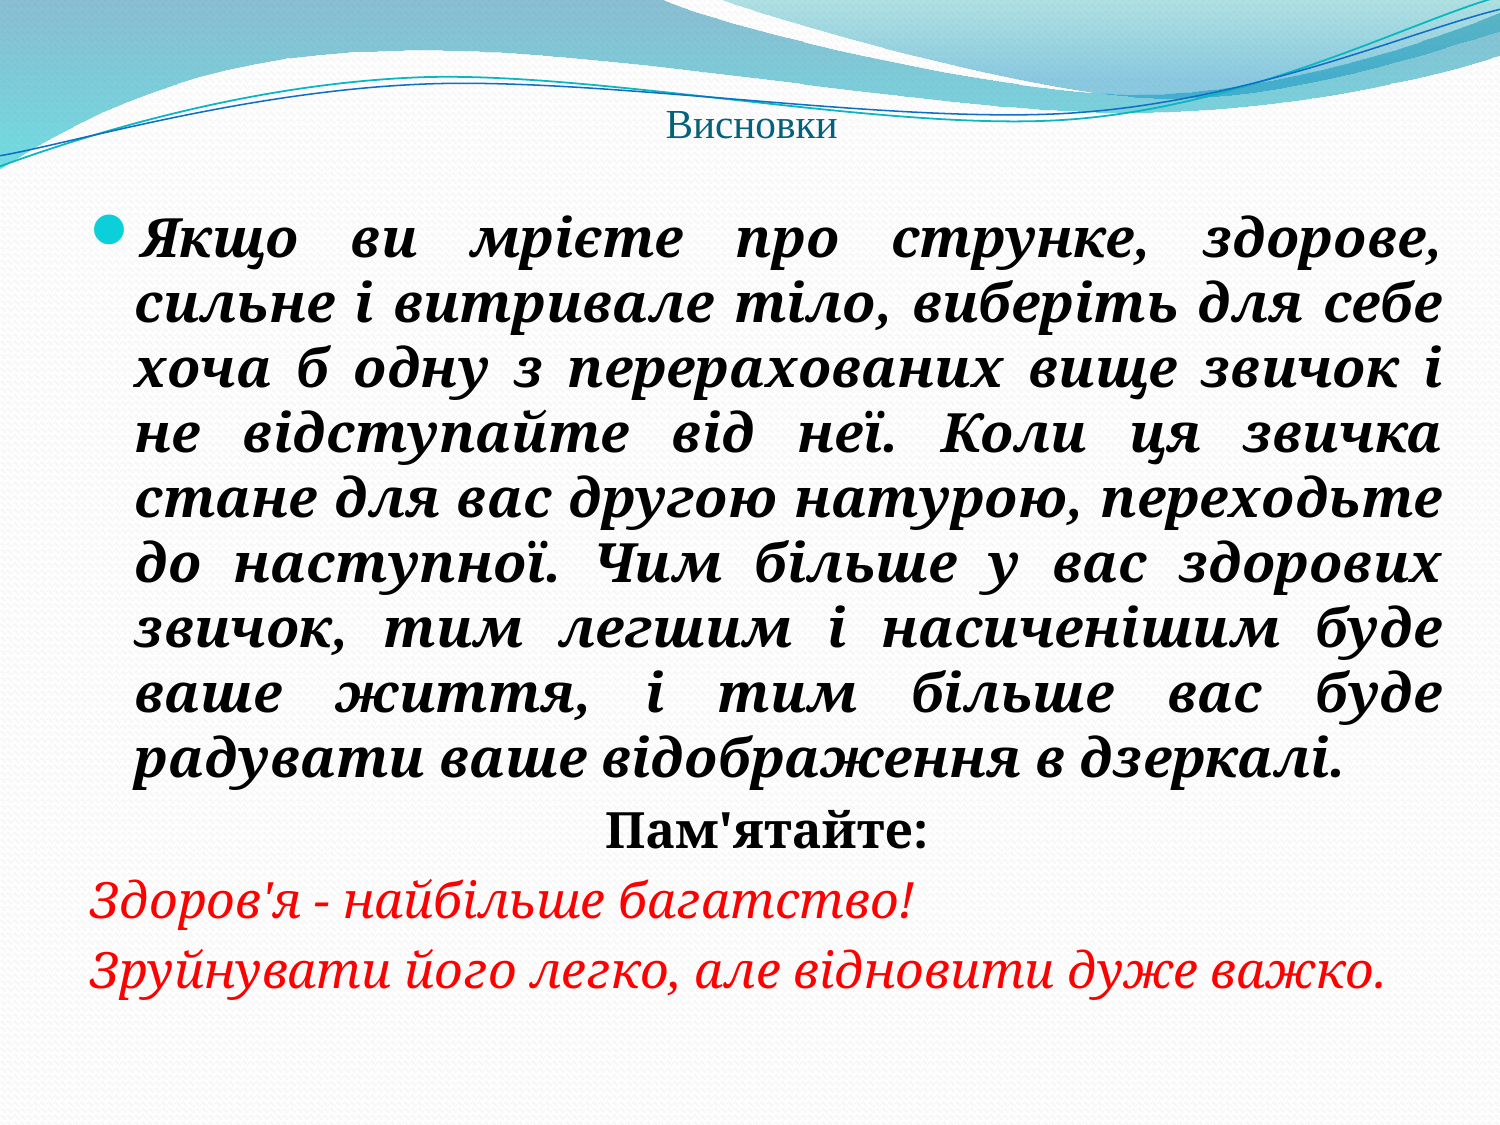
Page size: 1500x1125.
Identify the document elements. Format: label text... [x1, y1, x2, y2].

title Висновки [76, 90, 1427, 148]
list Якщо ви мрієте про струнке, здорове, сильне і витривале тіло, виберіть для себе хоча б одну з перерахованих вище звичок і не відступайте від неї. Коли ця звичка стане для вас другою натурою, переходьте до наступної. Чим більше у вас здорових звичок, тим легшим і насиченішим буде ваше життя, і тим більше вас буде радувати ваше відображення в дзеркалі. Пам'ятайте: Здоров'я - найбільше багатство! Зруйнувати його легко, але відновити дуже важко. [75, 196, 1459, 1038]
